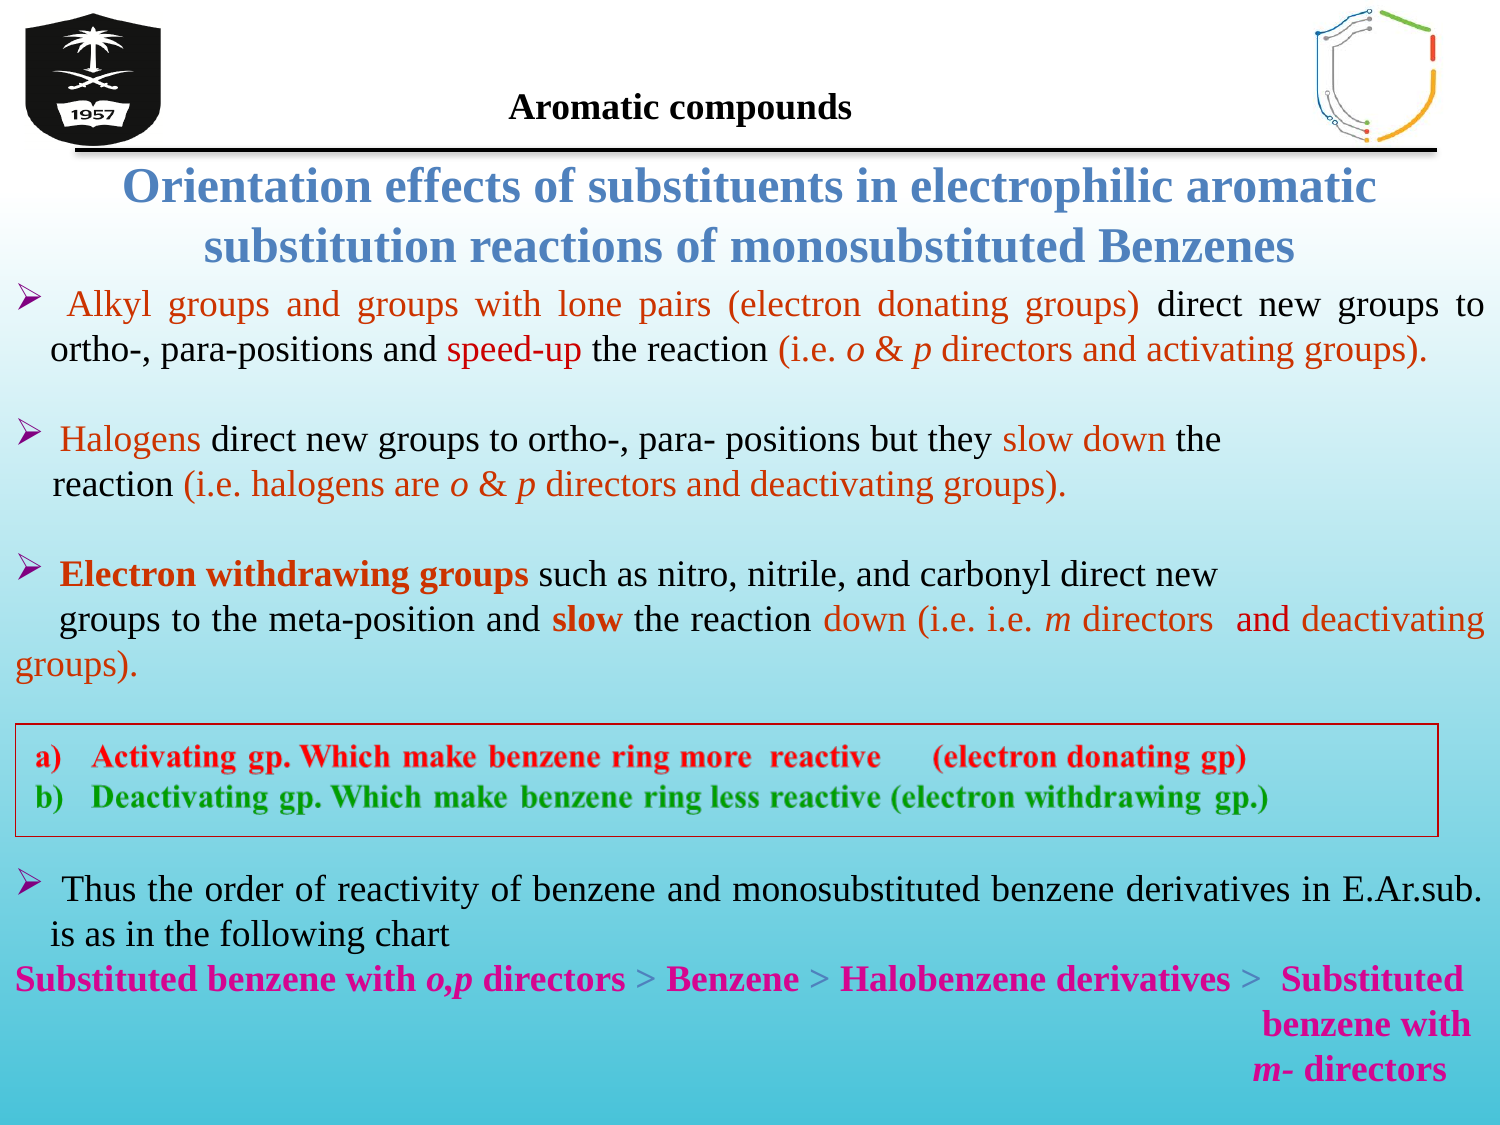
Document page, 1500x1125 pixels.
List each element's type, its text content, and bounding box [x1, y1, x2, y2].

picture [24, 12, 163, 151]
text_box Aromatic compounds [493, 74, 868, 135]
text_box Alkyl groups and groups with lone pairs (electron donating groups) direct new groups to ortho-, para-positions and speed-up the reaction (i.e. o & p directors and activating groups). Halogens direct new groups to ortho-, para- positions but they slow down the reaction (i.e. halogens are o & p directors and deactivating groups). Electron withdrawing groups such as nitro, nitrile, and carbonyl direct new groups to the meta-position and slow the reaction down (i.e. i.e. m directors and deactivating groups). Thus the order of reactivity of benzene and monosubstituted benzene derivatives in E.Ar.sub. is as in the following chart Substituted benzene with o,p directors > Benzene > Halobenzene derivatives > Substituted benzene with m- directors [0, 271, 1500, 1125]
picture [1287, 0, 1463, 165]
picture [16, 724, 1438, 837]
text_box Orientation effects of substituents in electrophilic aromatic substitution reactions of monosubstituted Benzenes [0, 137, 1500, 271]
